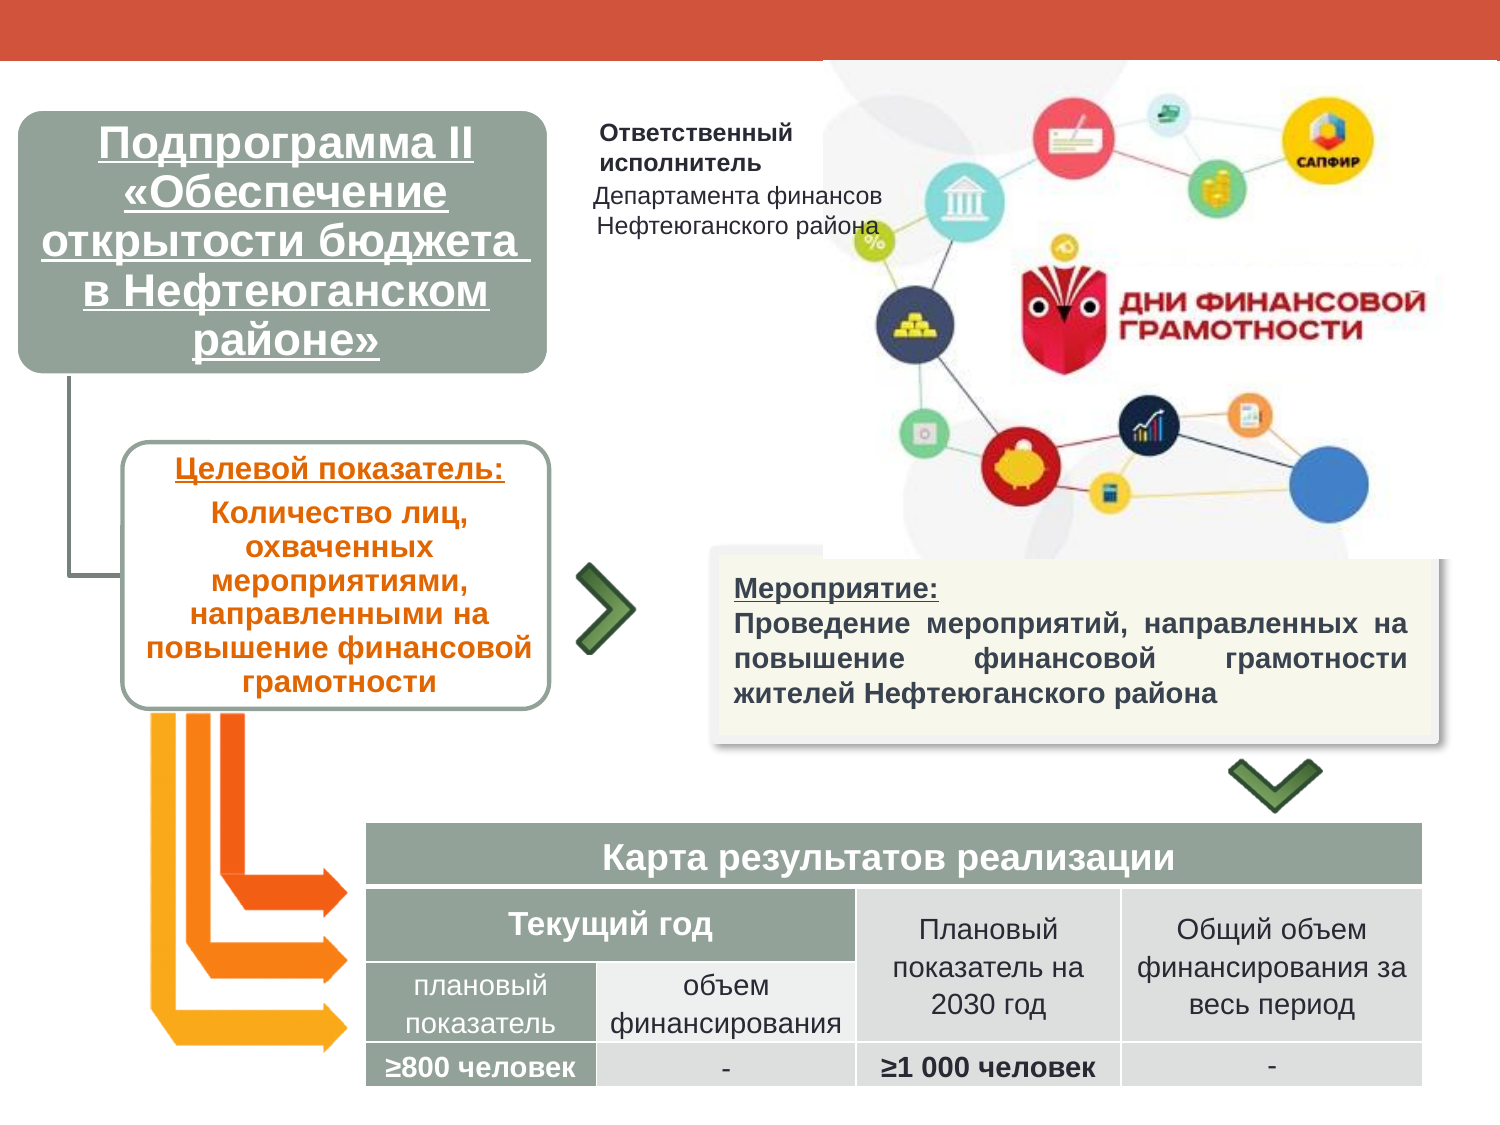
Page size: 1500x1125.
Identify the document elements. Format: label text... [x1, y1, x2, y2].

table_cell ≥1 000 человек [857, 1043, 1120, 1086]
picture [576, 544, 703, 673]
picture [135, 752, 444, 1121]
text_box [714, 550, 1436, 752]
table_cell Общий объем финансирования за весь период [1122, 889, 1422, 1041]
text_box Ответственный исполнитель [584, 108, 820, 172]
table_cell ≥800 человек [450, 1043, 596, 1086]
table_cell объем финансирования [597, 963, 855, 1041]
picture [1228, 757, 1324, 875]
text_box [15, 68, 550, 752]
table_cell Плановый показатель на 2030 год [857, 889, 1120, 1041]
table_cell Текущий год [450, 889, 855, 961]
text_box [823, 60, 1497, 559]
table_header Карта результатов реализации [450, 823, 1422, 884]
table_cell - [1122, 1043, 1422, 1086]
text_box Департамента финансов Нефтеюганского района [557, 172, 820, 248]
table_cell плановый показатель [450, 963, 596, 1041]
picture [0, 0, 1500, 61]
table_cell - [597, 1043, 855, 1086]
